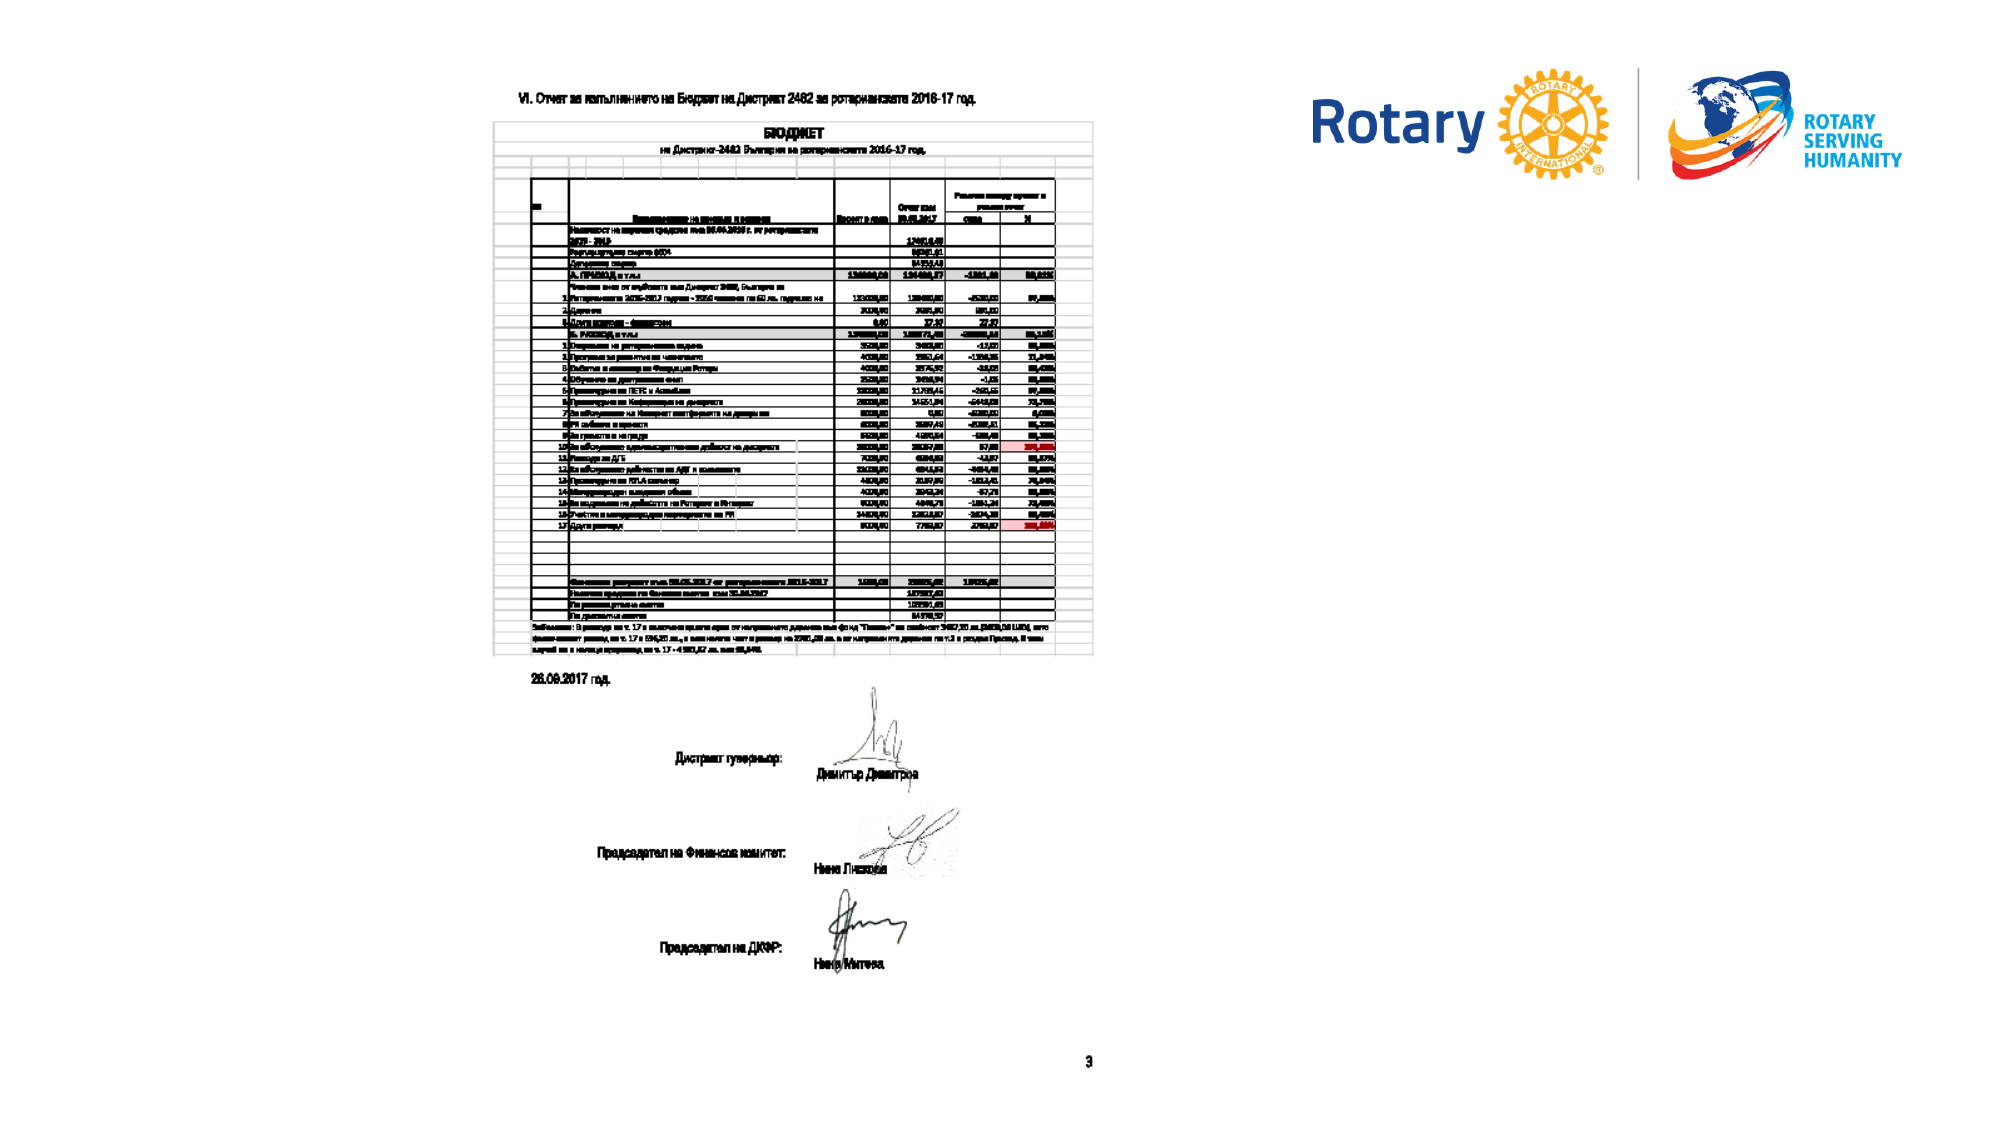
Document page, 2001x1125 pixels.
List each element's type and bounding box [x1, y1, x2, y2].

text_box [420, 34, 1165, 1088]
picture [1313, 68, 1902, 180]
